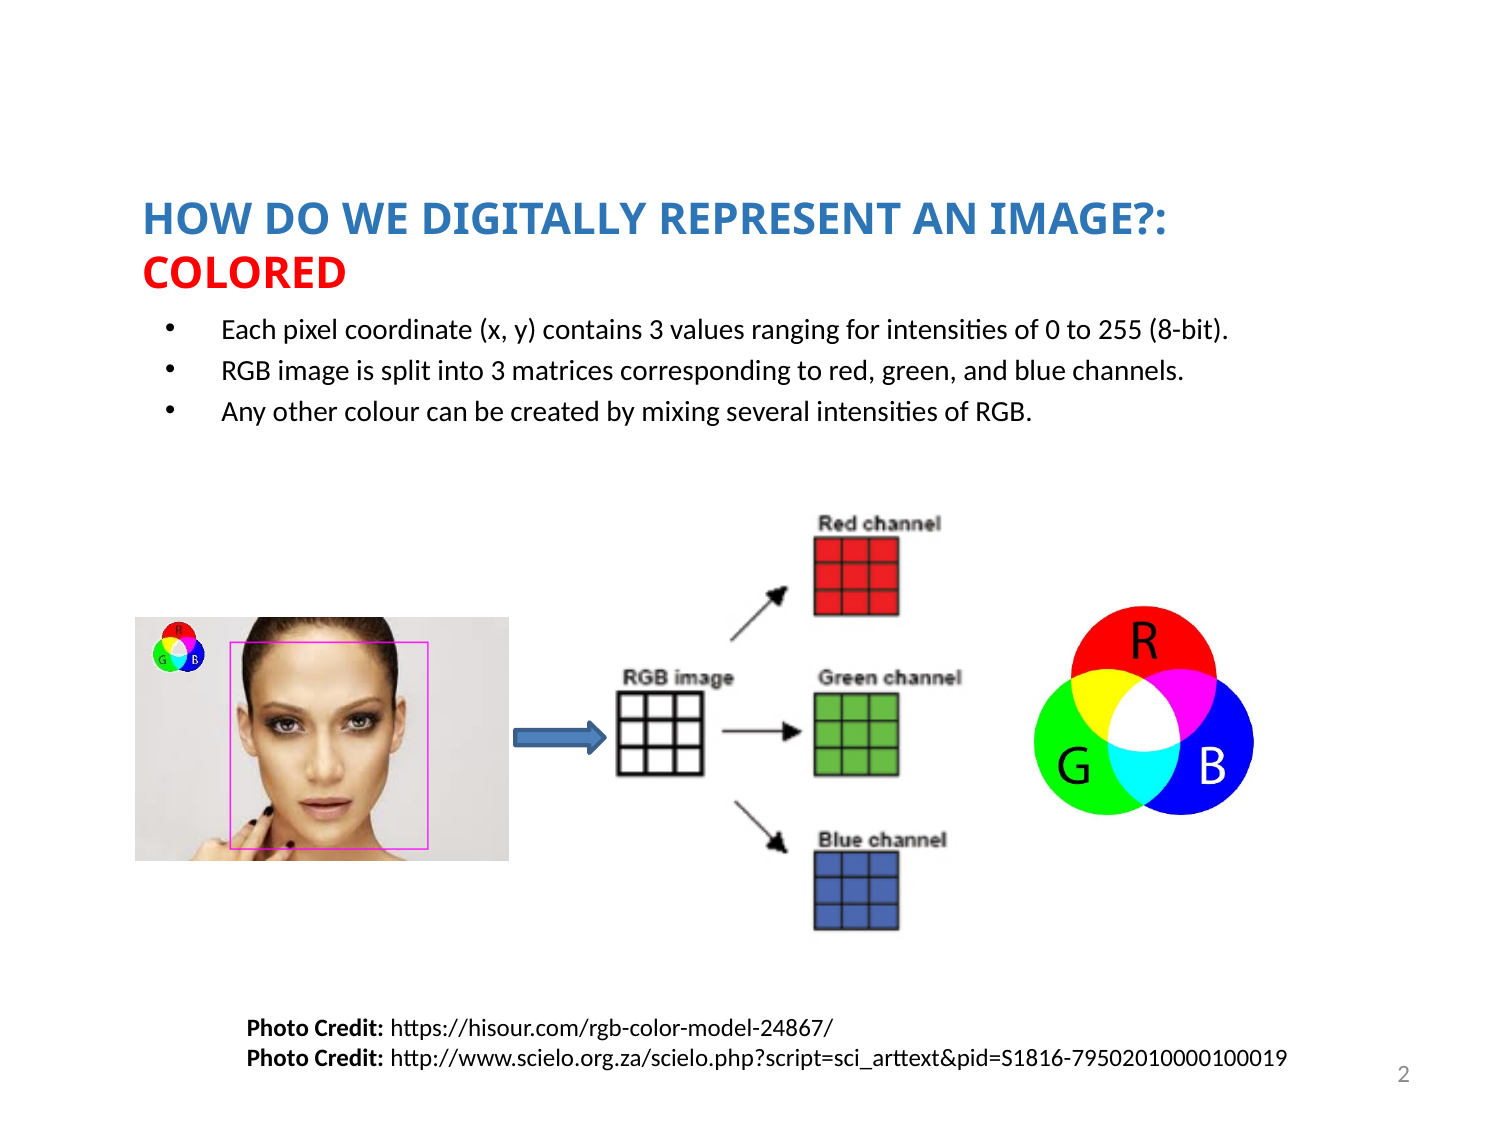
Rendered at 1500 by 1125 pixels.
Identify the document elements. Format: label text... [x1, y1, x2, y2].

picture [614, 478, 980, 1001]
text_box HOW DO WE DIGITALLY REPRESENT AN IMAGE?: COLORED [130, 163, 1382, 327]
list Each pixel coordinate (x, y) contains 3 values ranging for intensities of 0 to 255 (8-bit). RGB image is split into 3 matrices corresponding to red, green, and blue channels. Any other colour can be created by mixing several intensities of RGB. [150, 327, 1309, 758]
picture [135, 617, 509, 862]
text_box Photo Credit: https://hisour.com/rgb-color-model-24867/ Photo Credit: http://www.scielo.org.za/scielo.php?script=sci_arttext&pid=S1816-79502010000100019 [232, 1004, 1305, 1125]
slide_number 2 [1305, 1042, 1425, 1103]
picture [1022, 587, 1266, 831]
text_box [513, 720, 607, 755]
